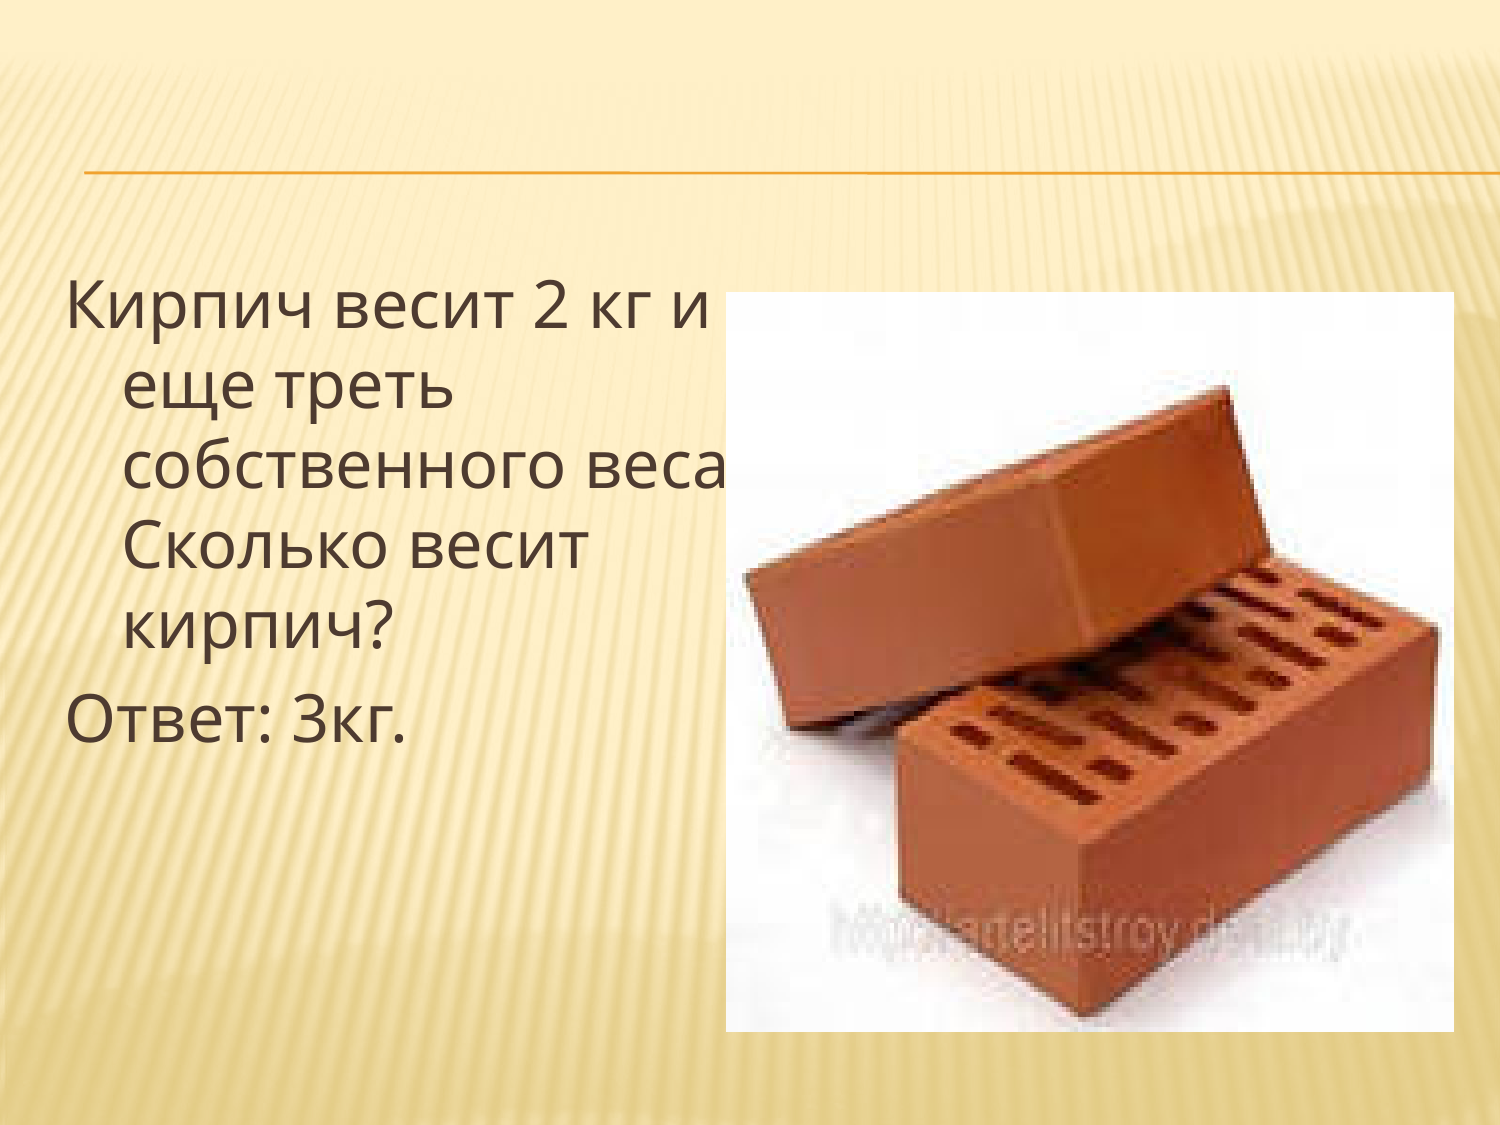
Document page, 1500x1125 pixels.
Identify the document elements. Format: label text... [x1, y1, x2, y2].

picture [726, 292, 1454, 1032]
list Кирпич весит 2 кг и еще треть собственного веса. Сколько весит кирпич? Ответ: 3кг. [50, 254, 774, 856]
